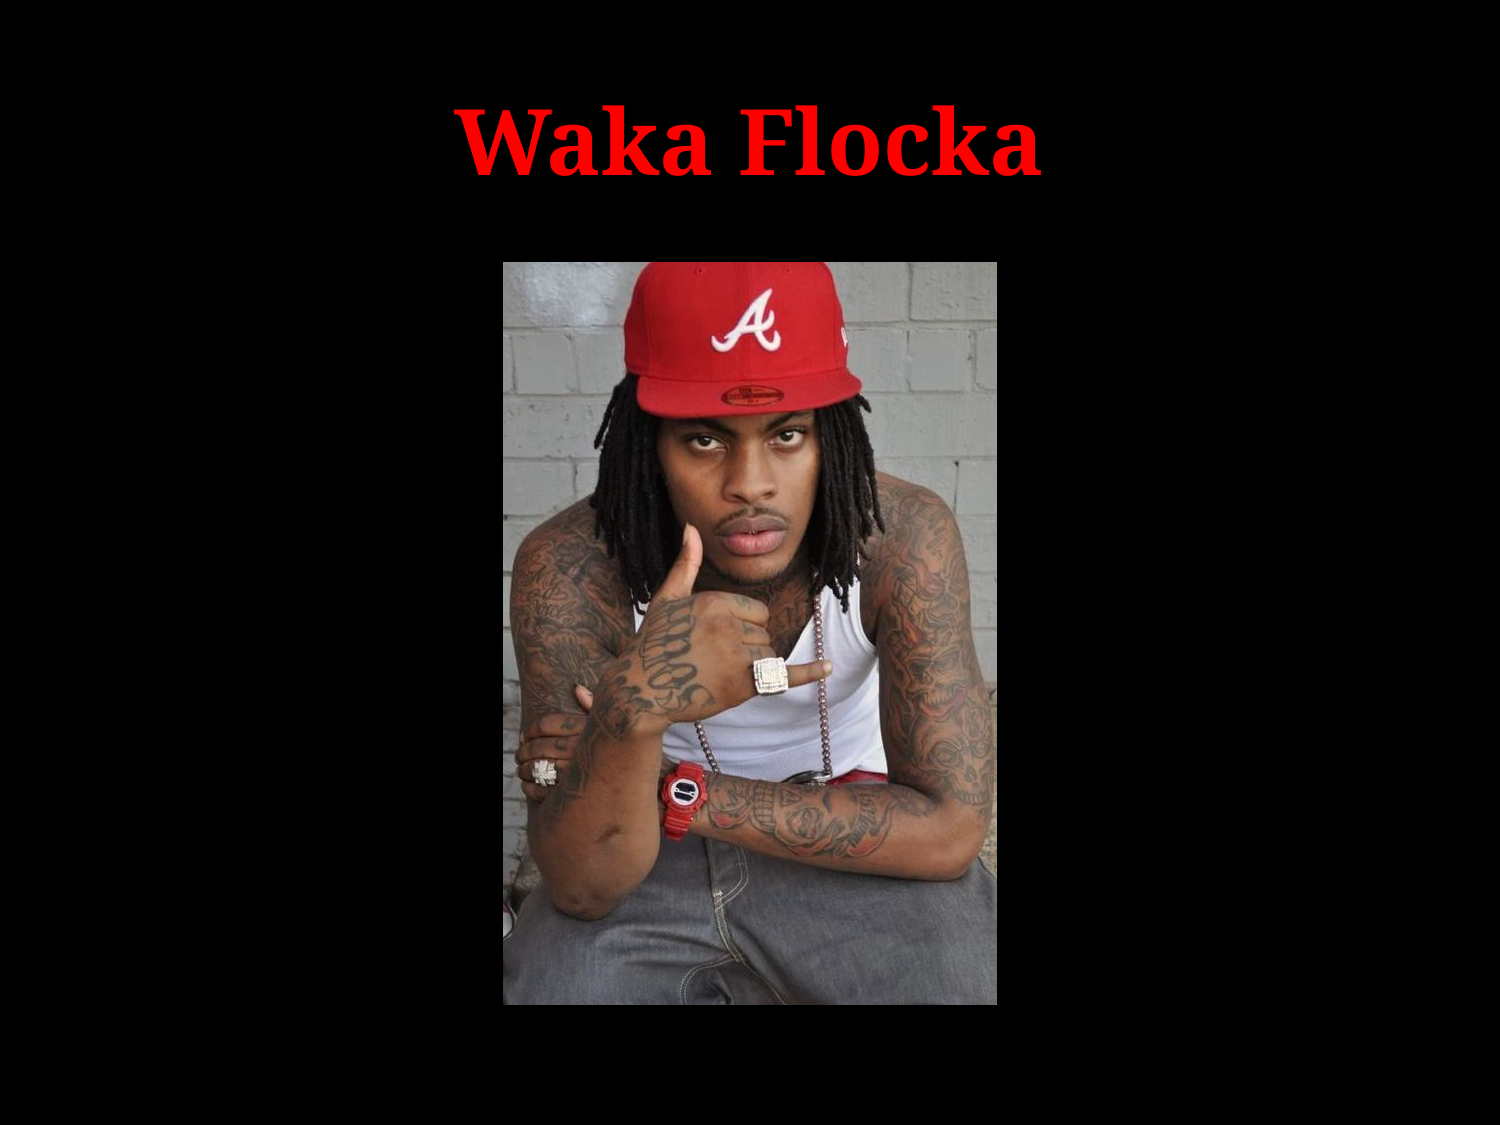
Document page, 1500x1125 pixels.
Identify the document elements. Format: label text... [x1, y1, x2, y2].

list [503, 262, 997, 1006]
title Waka Flocka [75, 45, 1425, 233]
